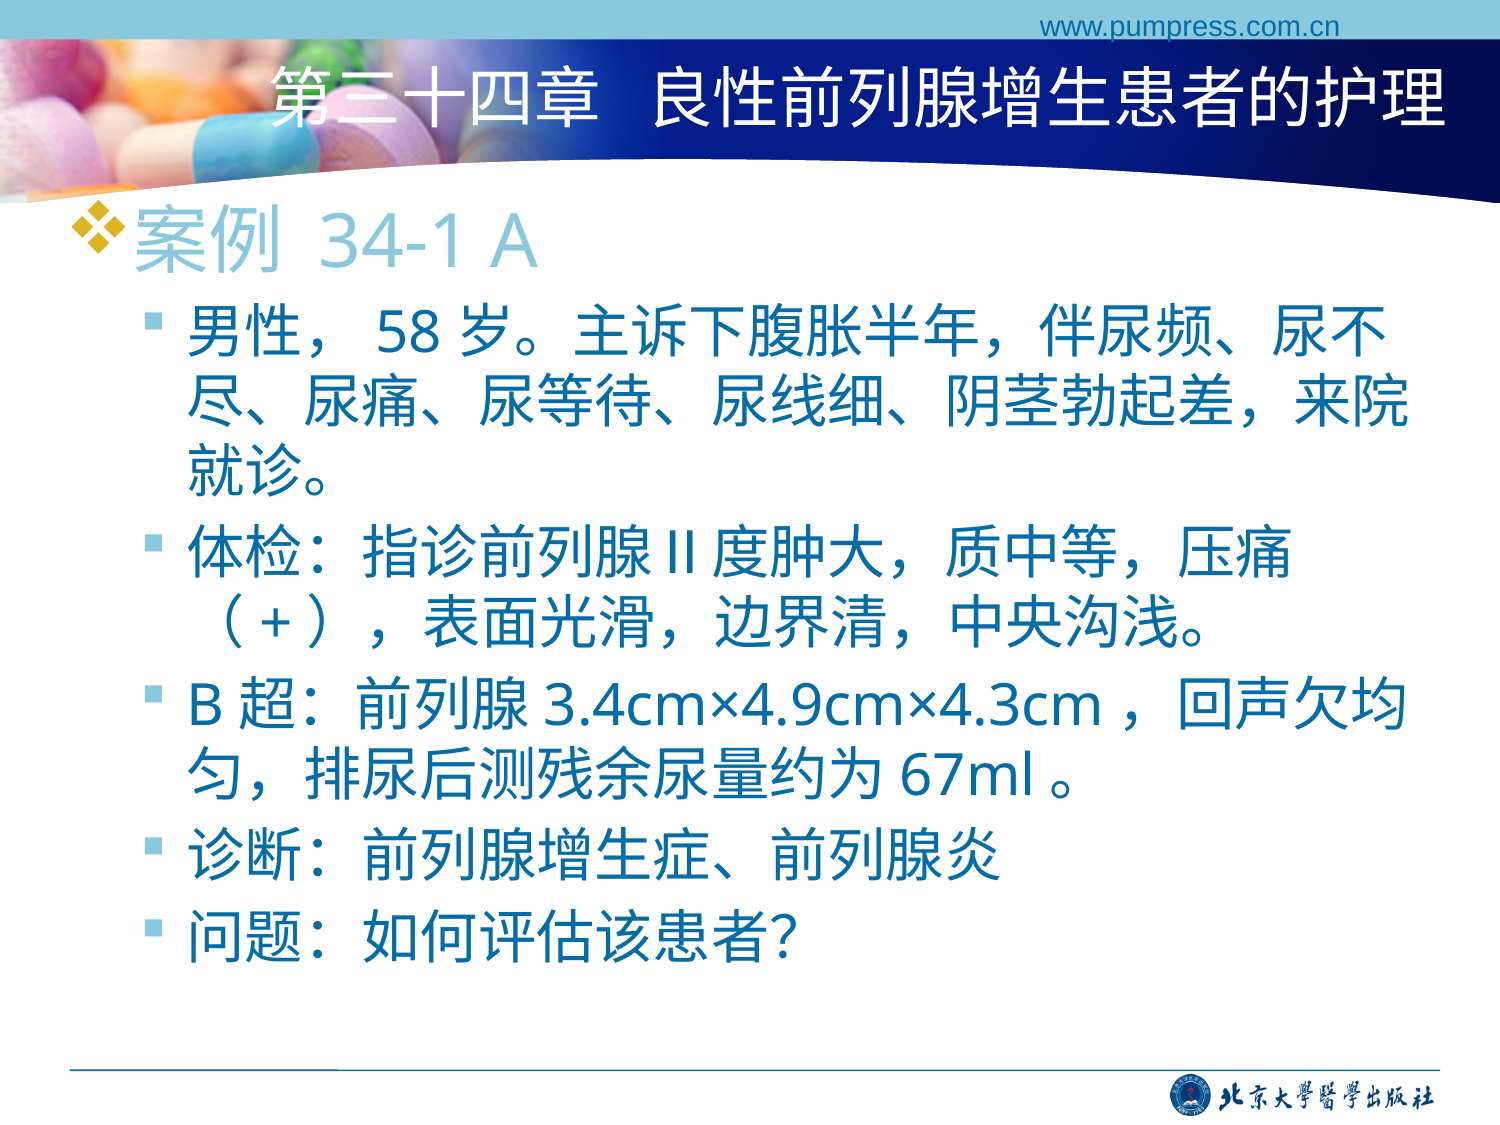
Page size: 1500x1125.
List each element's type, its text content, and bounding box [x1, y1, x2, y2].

picture [1170, 1074, 1436, 1118]
picture [0, 40, 1500, 203]
list 案例 34-1 A 男性，58岁。主诉下腹胀半年，伴尿频、尿不尽、尿痛、尿等待、尿线细、阴茎勃起差，来院就诊。 体检：指诊前列腺Ⅱ度肿大，质中等，压痛（+），表面光滑，边界清，中央沟浅。 B超：前列腺3.4cm×4.9cm×4.3cm，回声欠均匀，排尿后测残余尿量约为67ml。 诊断：前列腺增生症、前列腺炎 问题：如何评估该患者？ [49, 184, 1463, 985]
slide_number www.pumpress.com.cn [1025, 0, 1463, 38]
title 第三十四章 良性前列腺增生患者的护理 [137, 49, 1463, 143]
